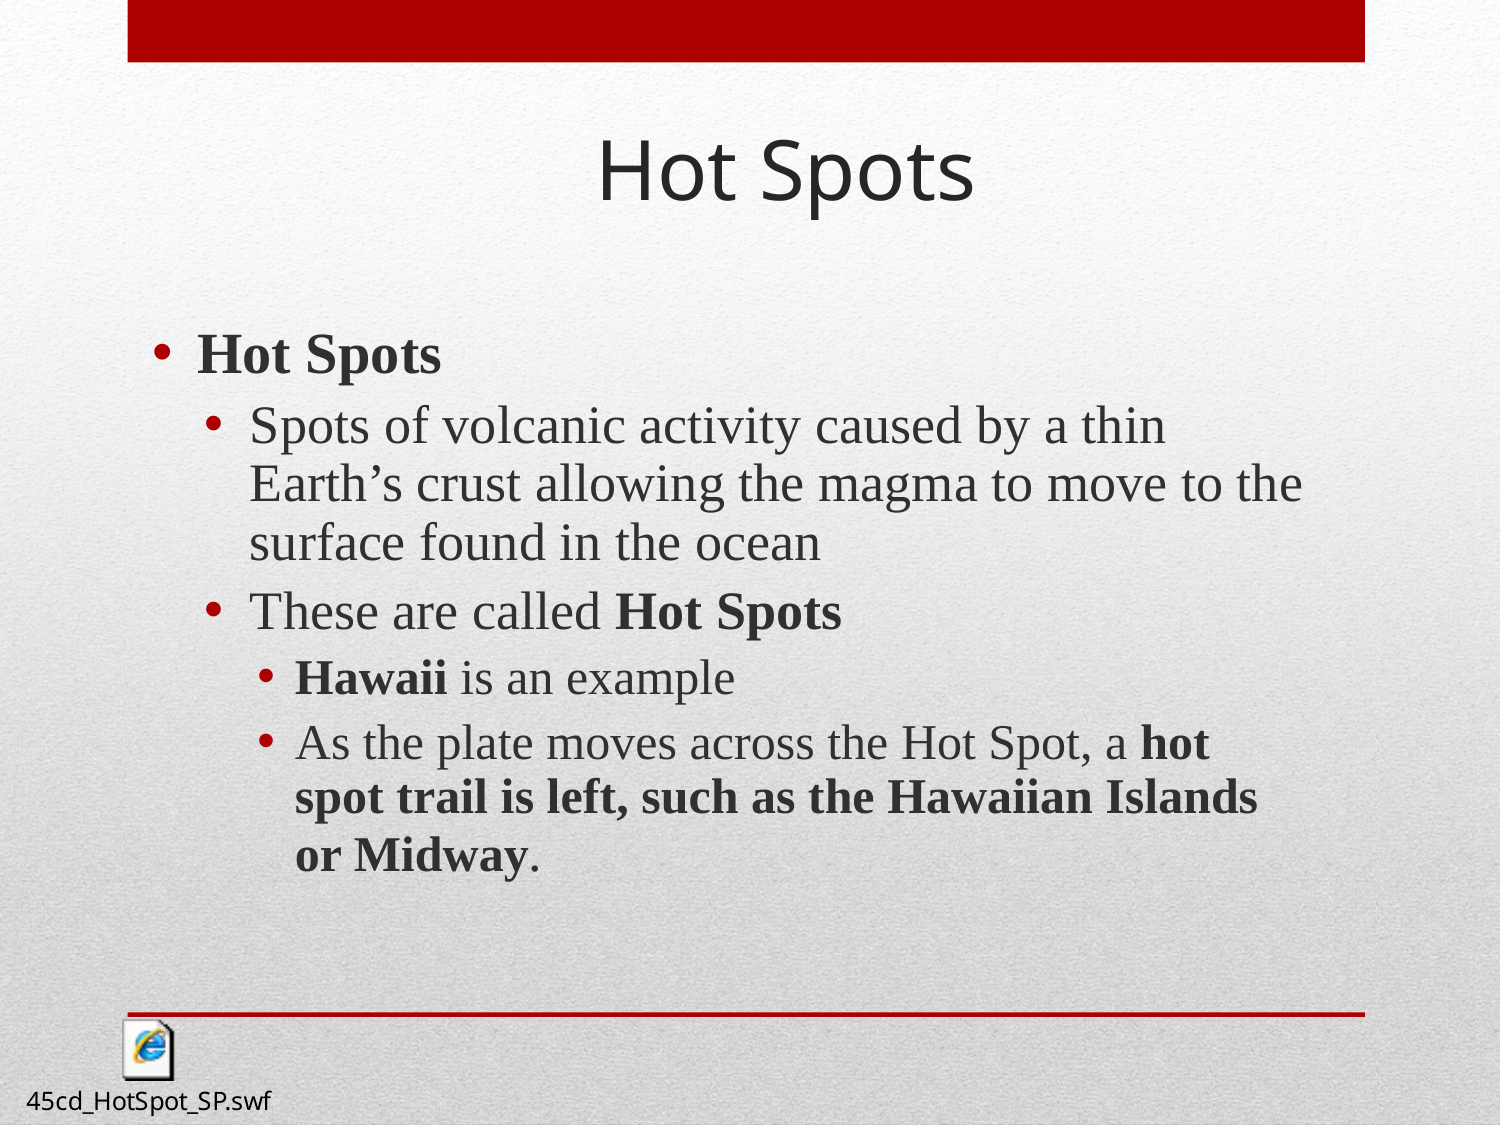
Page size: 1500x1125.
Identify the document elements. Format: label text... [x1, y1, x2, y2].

list Hot Spots Spots of volcanic activity caused by a thin Earth’s crust allowing the magma to move to the surface found in the ocean These are called Hot Spots Hawaii is an example As the plate moves across the Hot Spot, a hot spot trail is left, such as the Hawaiian Islands or Midway. [137, 224, 1325, 981]
title Hot Spots [125, 37, 1425, 225]
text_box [0, 1011, 297, 1125]
